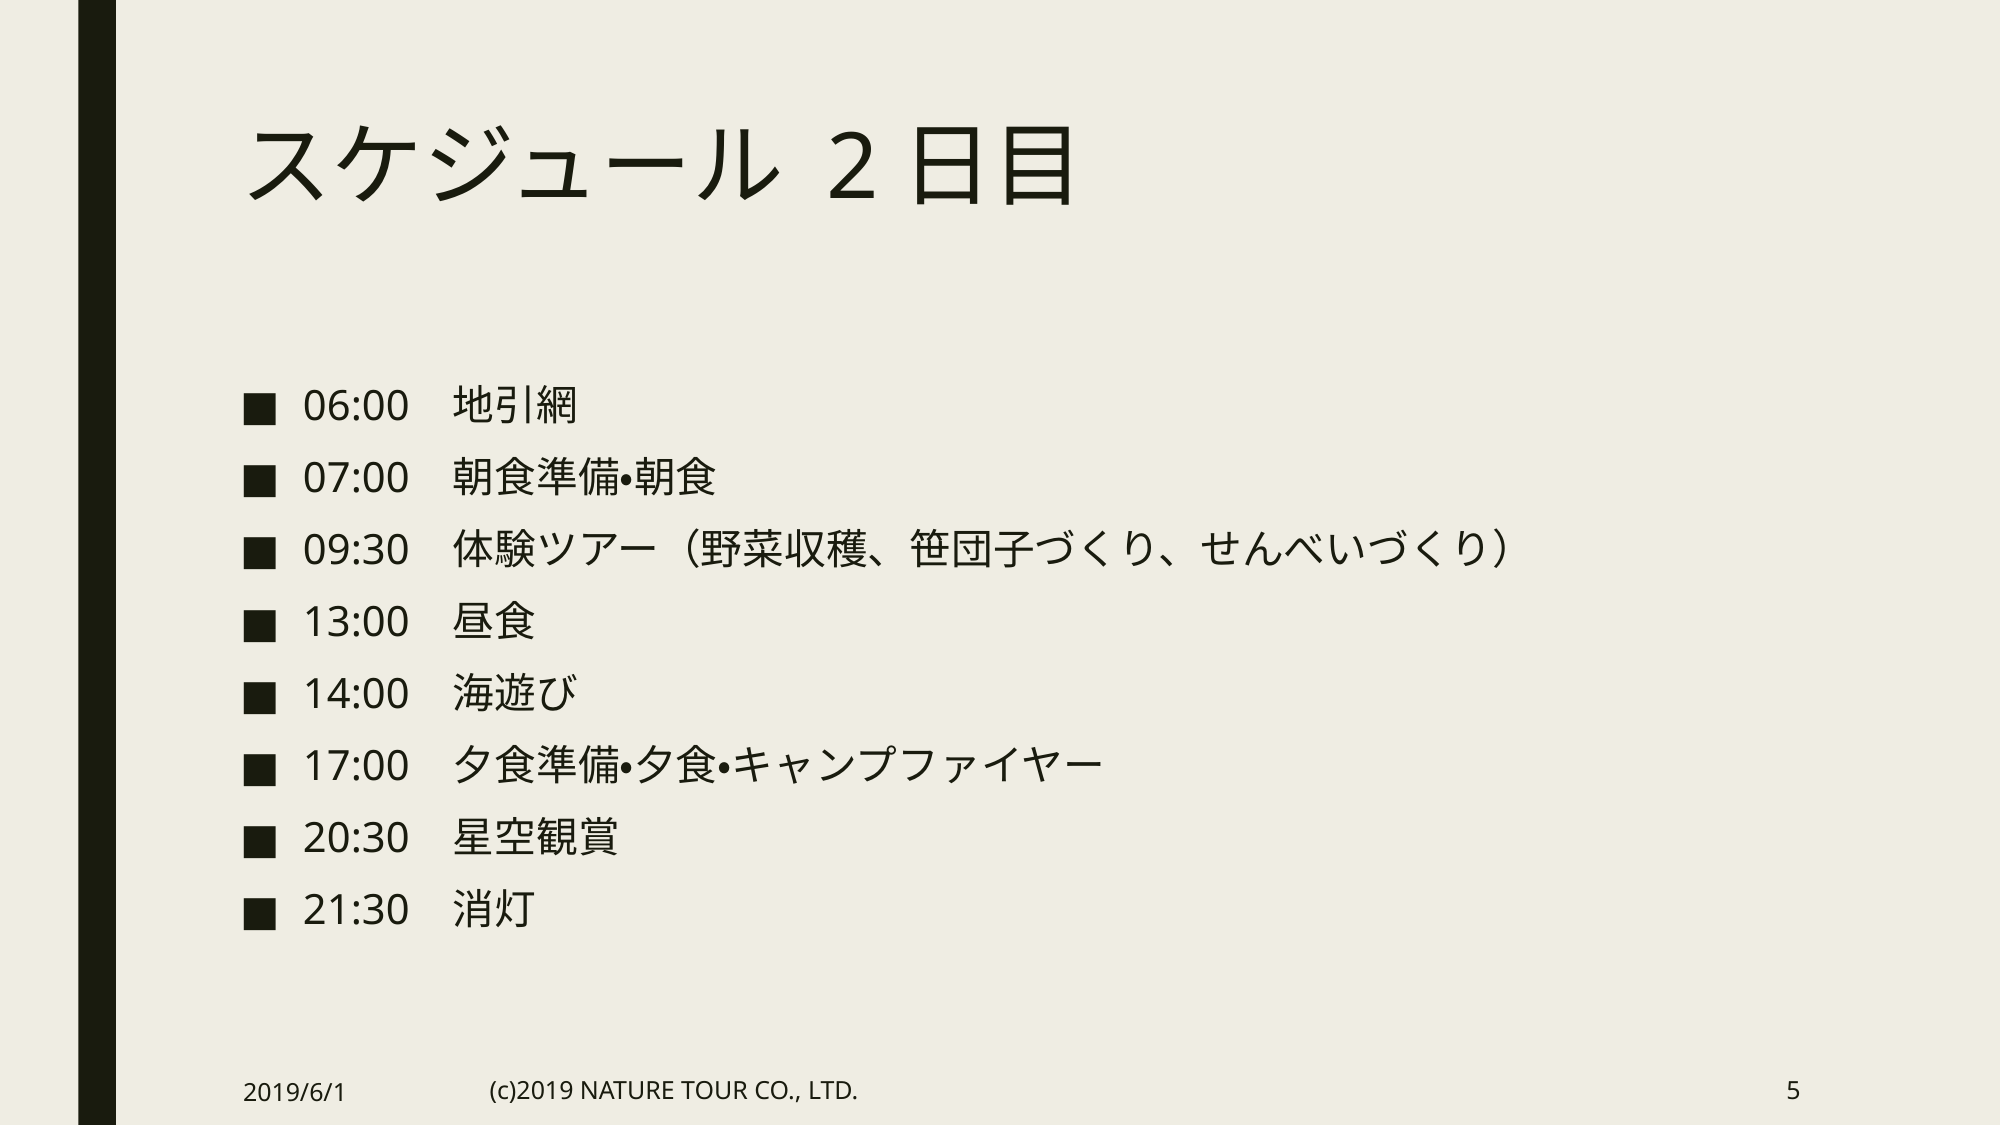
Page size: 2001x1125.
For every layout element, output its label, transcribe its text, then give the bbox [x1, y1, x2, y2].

list 06:00 地引網 07:00 朝食準備・朝食 09:30 体験ツアー（野菜収穫、笹団子づくり、せんべいづくり） 13:00 昼食 14:00 海遊び 17:00 夕食準備・夕食・キャンプファイヤー 20:30 星空観賞 21:30 消灯 [225, 375, 1800, 963]
title スケジュール 2日目 [225, 112, 1800, 357]
footer (c)2019 NATURE TOUR CO., LTD. [474, 1058, 1505, 1125]
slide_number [228, 1058, 426, 1125]
slide_number 5 [1553, 1058, 1816, 1125]
